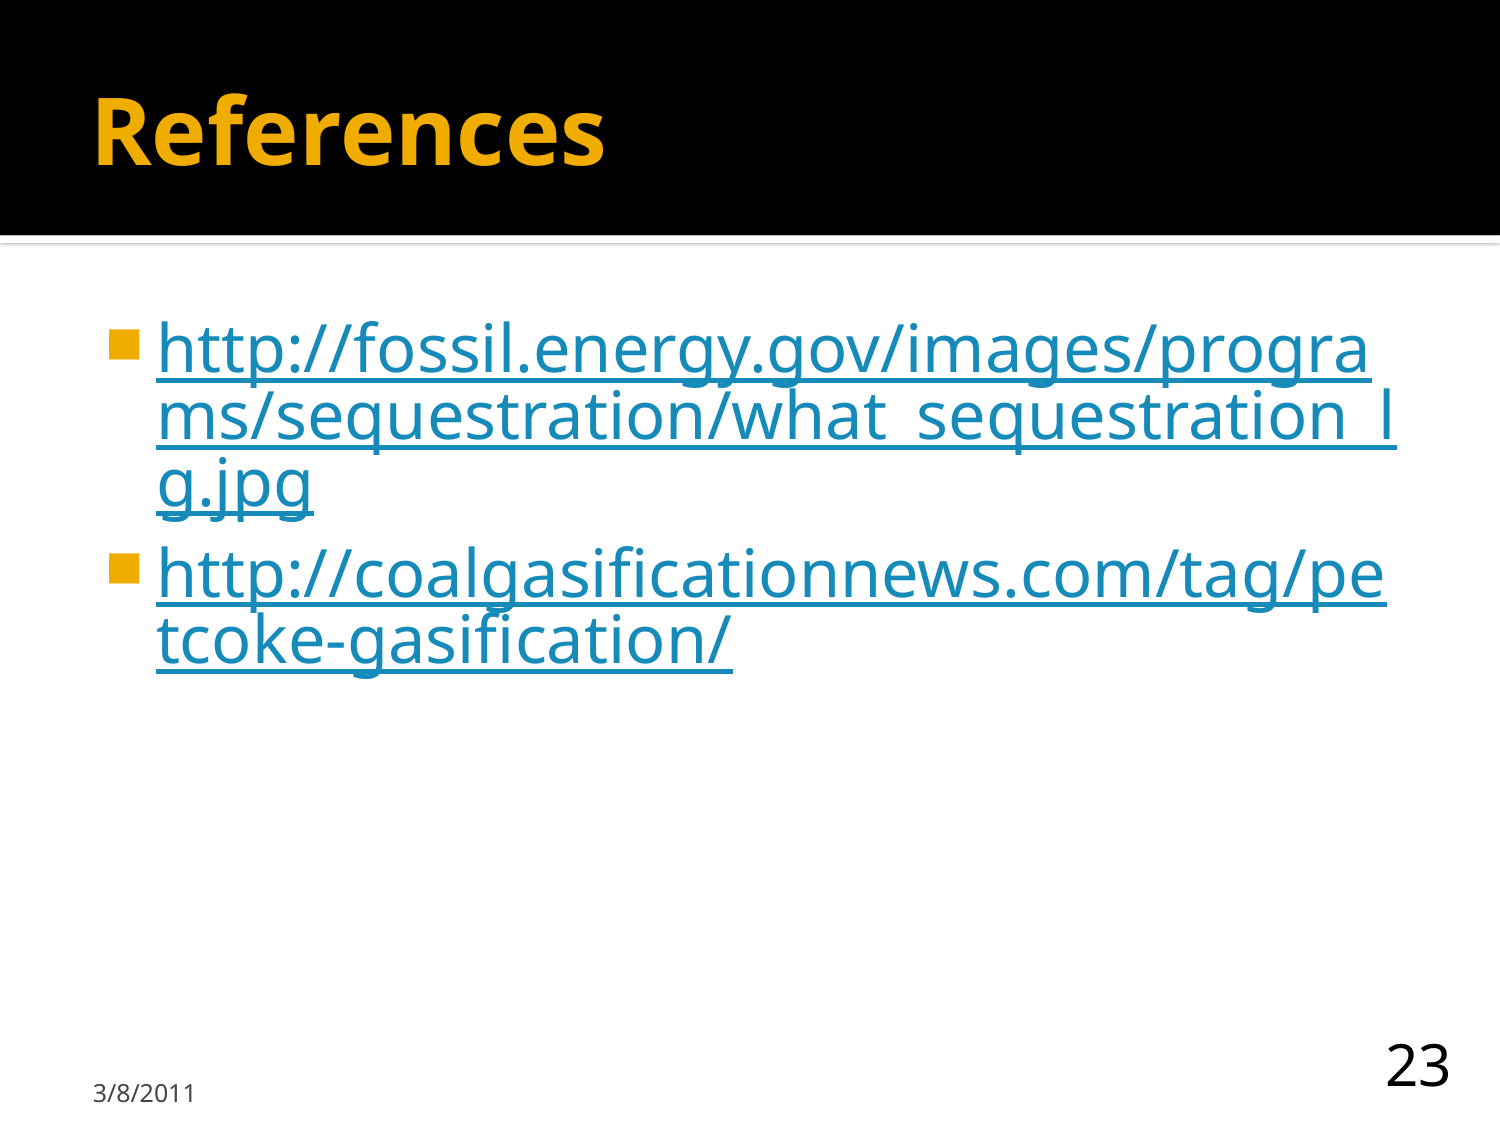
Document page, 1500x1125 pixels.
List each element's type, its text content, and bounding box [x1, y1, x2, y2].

title References [75, 25, 1425, 231]
list http://fossil.energy.gov/images/programs/sequestration/what_sequestration_lg.jpg http://coalgasificationnews.com/tag/petcoke-gasification/ [75, 291, 1425, 1050]
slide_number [75, 1062, 425, 1108]
slide_number 23 [1345, 1062, 1467, 1108]
